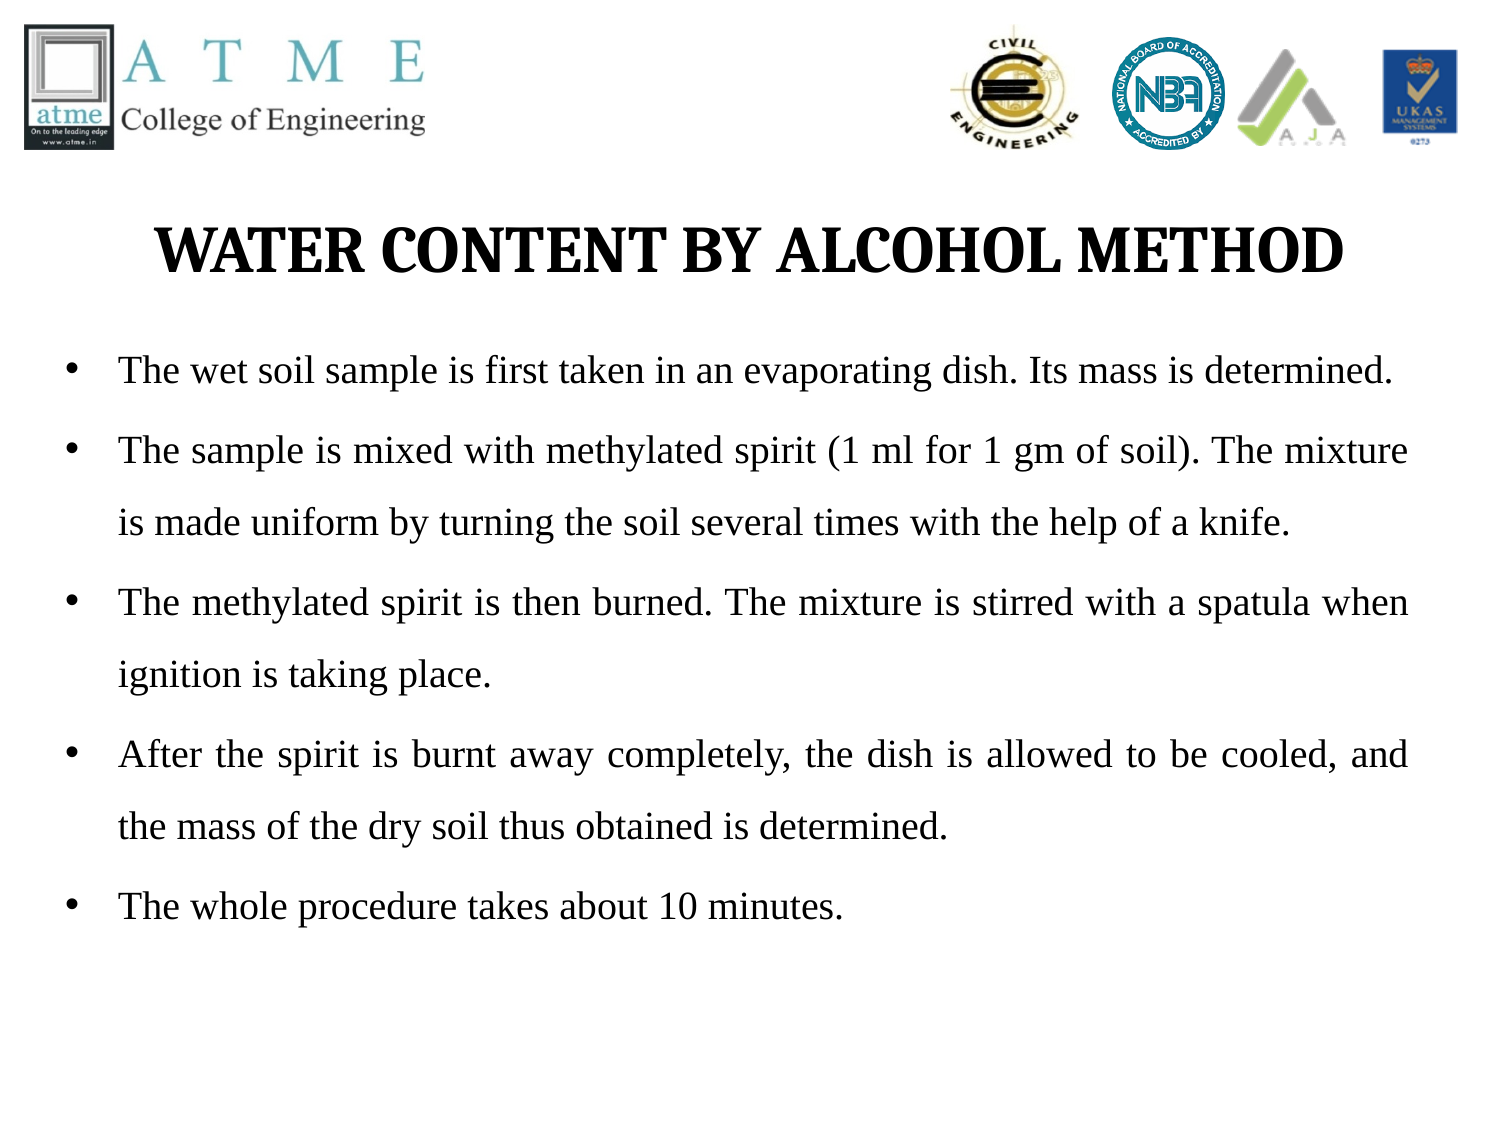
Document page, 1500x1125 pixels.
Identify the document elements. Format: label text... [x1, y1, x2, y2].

list The wet soil sample is first taken in an evaporating dish. Its mass is determined. The sample is mixed with methylated spirit (1 ml for 1 gm of soil). The mixture is made uniform by turning the soil several times with the help of a knife. The methylated spirit is then burned. The mixture is stirred with a spatula when ignition is taking place. After the spirit is burnt away completely, the dish is allowed to be cooled, and the mass of the dry soil thus obtained is determined. The whole procedure takes about 10 minutes. [50, 312, 1425, 1075]
picture [1209, 103, 1218, 120]
picture [1179, 37, 1225, 79]
picture [24, 24, 425, 150]
picture [1237, 49, 1458, 146]
picture [950, 24, 1080, 150]
picture [1112, 37, 1213, 150]
picture [1184, 109, 1225, 150]
title WATER CONTENT BY ALCOHOL METHOD [75, 187, 1425, 305]
